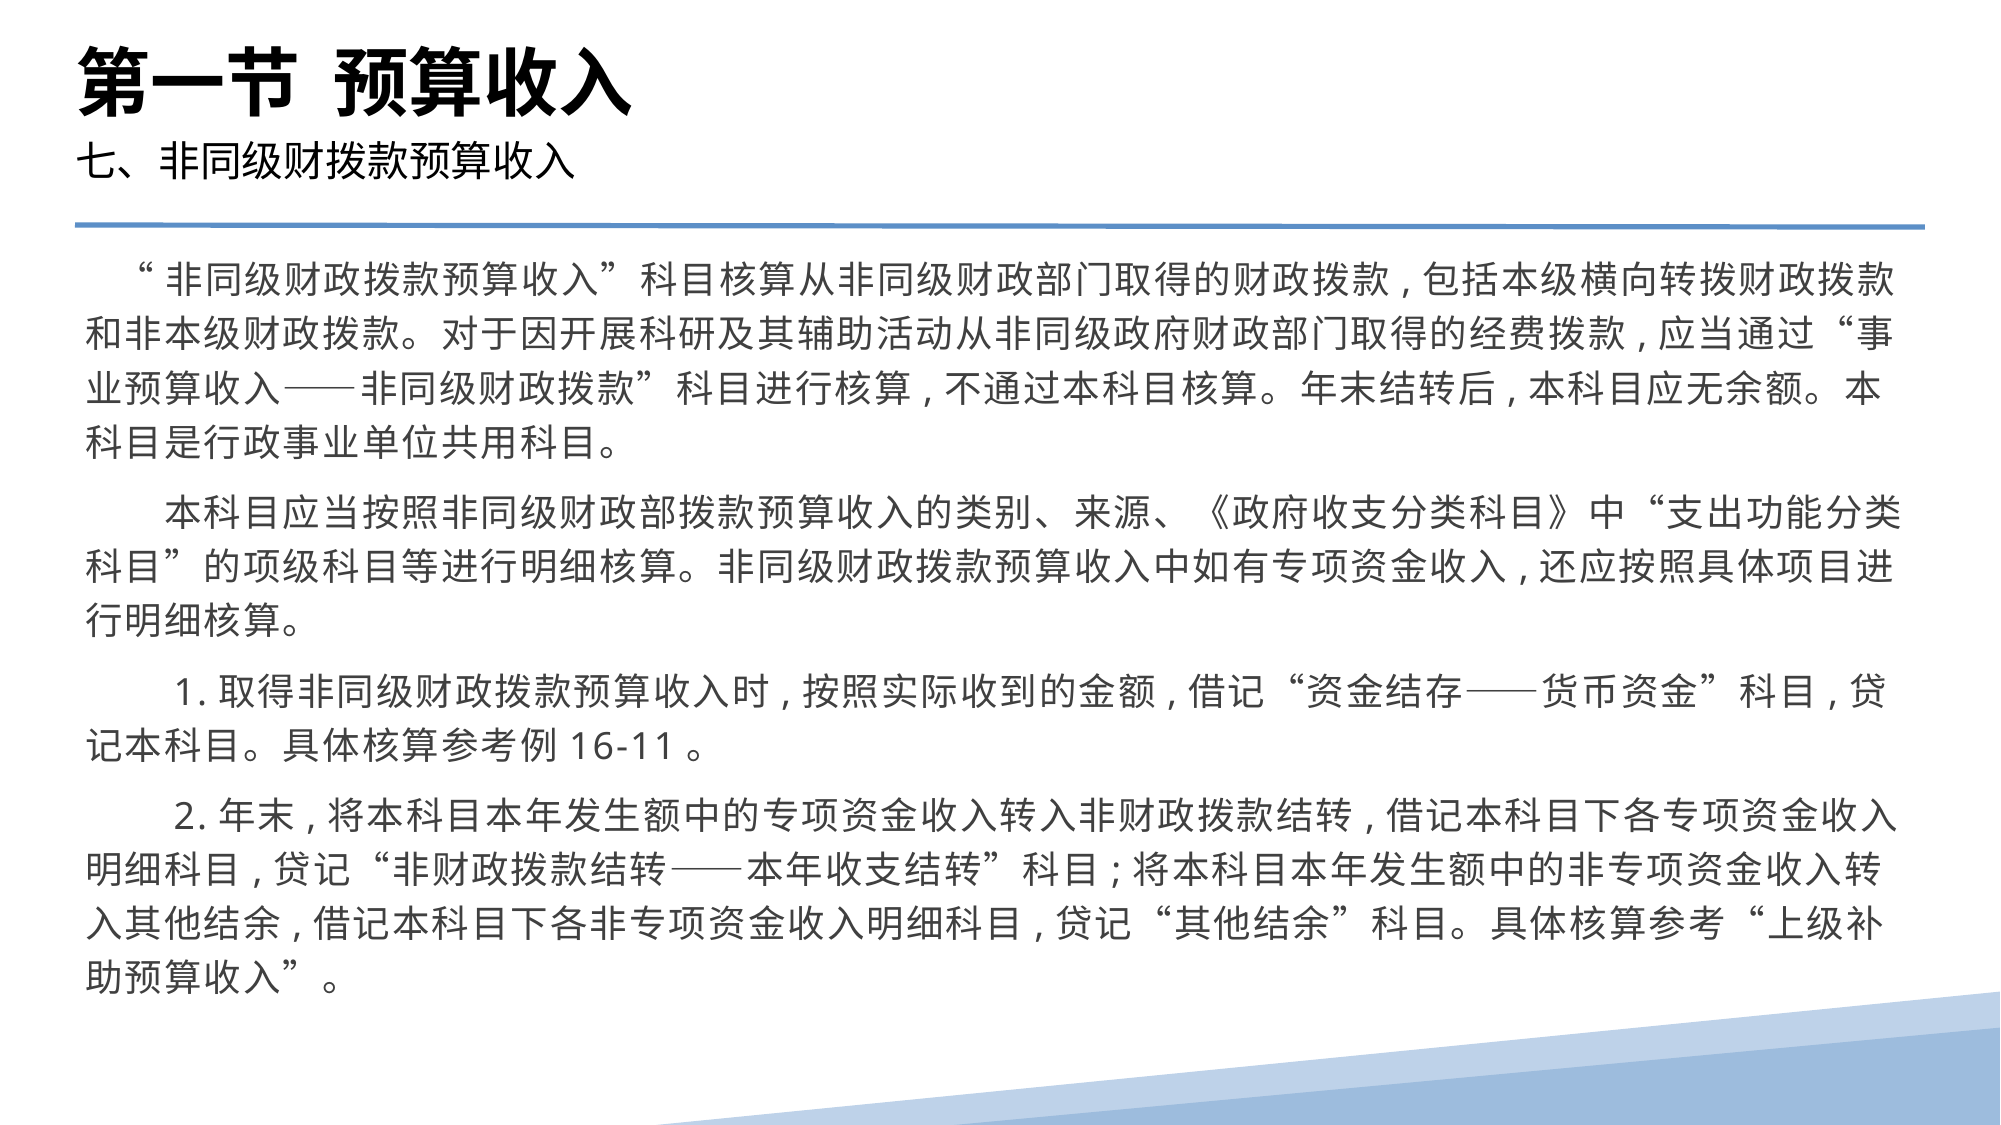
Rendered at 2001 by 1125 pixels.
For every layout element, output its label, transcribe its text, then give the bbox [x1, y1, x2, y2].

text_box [74, 224, 1925, 228]
text_box 七、非同级财拨款预算收入 [75, 124, 1925, 200]
text_box “非同级财政拨款预算收入”科目核算从非同级财政部门取得的财政拨款,包括本级横向转拨财政拨款和非本级财政拨款。对于因开展科研及其辅助活动从非同级政府财政部门取得的经费拨款,应当通过“事业预算收入——非同级财政拨款”科目进行核算,不通过本科目核算。年末结转后,本科目应无余额。本科目是行政事业单位共用科目。 本科目应当按照非同级财政部拨款预算收入的类别、来源、《政府收支分类科目》中“支出功能分类科目”的项级科目等进行明细核算。非同级财政拨款预算收入中如有专项资金收入,还应按照具体项目进行明细核算。 1.取得非同级财政拨款预算收入时,按照实际收到的金额,借记“资金结存——货币资金”科目,贷记本科目。具体核算参考例16-11。 2.年末,将本科目本年发生额中的专项资金收入转入非财政拨款结转,借记本科目下各专项资金收入明细科目,贷记“非财政拨款结转——本年收支结转”科目;将本科目本年发生额中的非专项资金收入转入其他结余,借记本科目下各非专项资金收入明细科目,贷记“其他结余”科目。具体核算参考“上级补助预算收入”。 [75, 228, 1925, 1022]
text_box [656, 991, 2000, 1125]
text_box 第一节 预算收入 [75, 24, 1925, 124]
